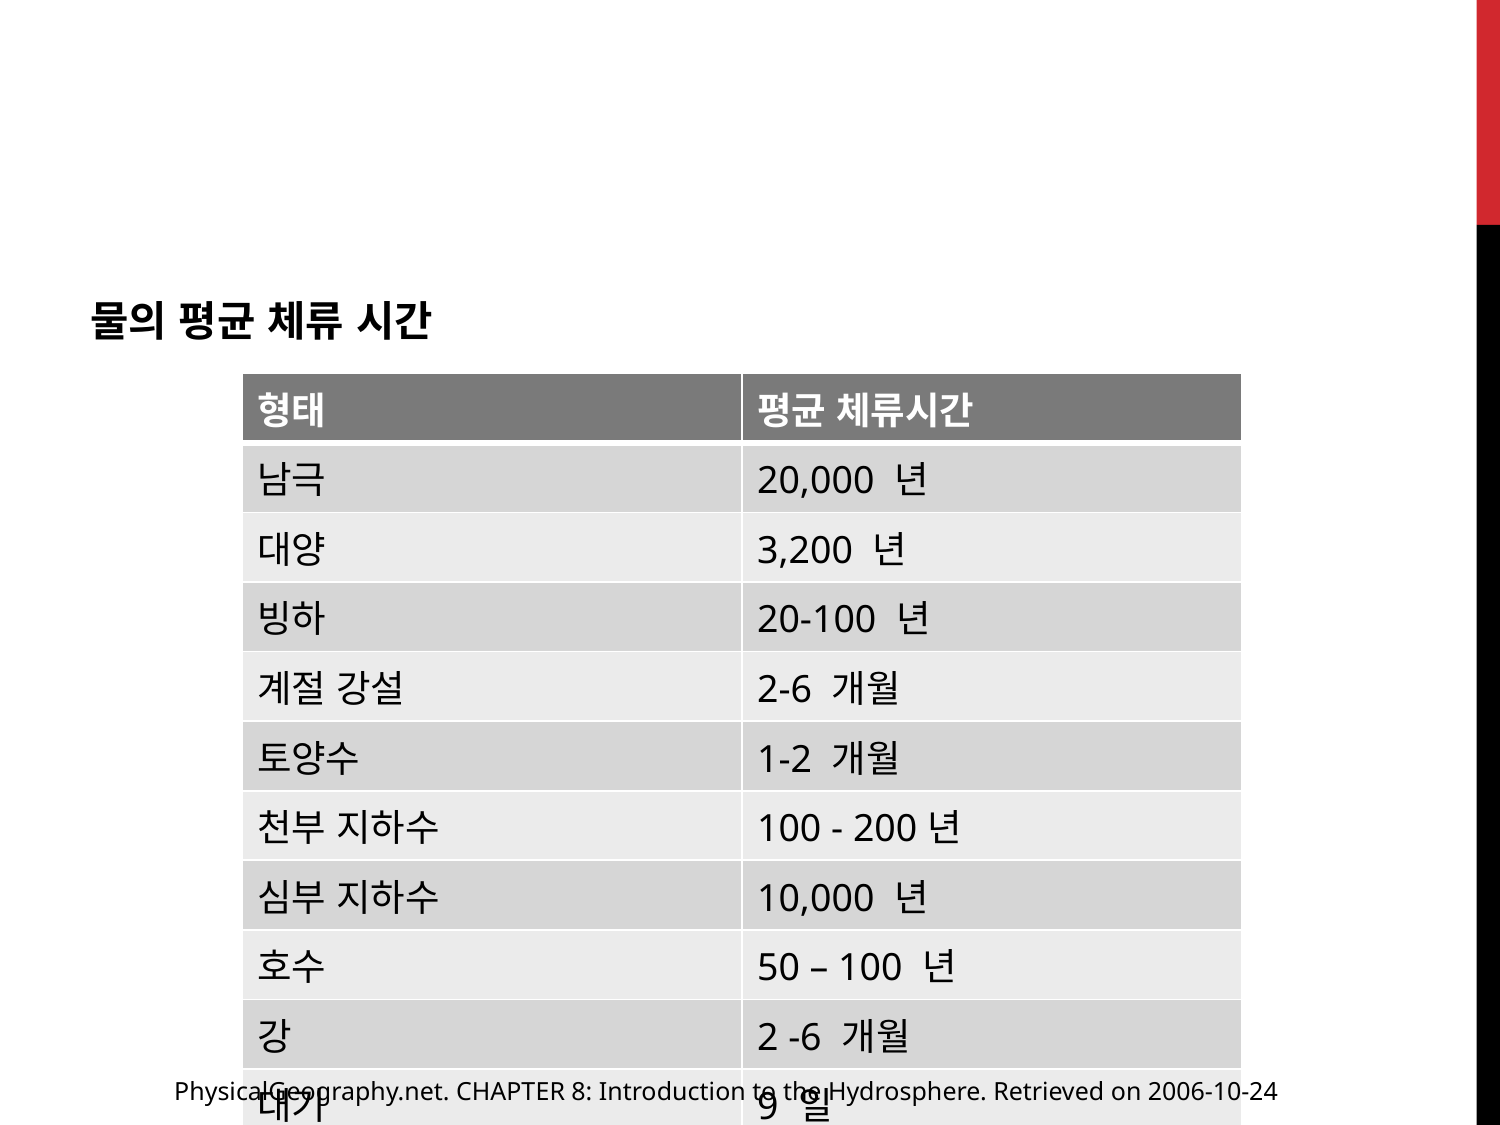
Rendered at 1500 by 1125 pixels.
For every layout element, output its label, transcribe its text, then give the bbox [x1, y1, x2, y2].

table_cell 빙하 [243, 583, 741, 651]
table_header 형태 [243, 374, 741, 440]
table_cell 3,200 년 [743, 513, 1241, 581]
table_cell 남극 [243, 446, 741, 512]
table_cell 10,000 년 [743, 861, 1241, 929]
table_cell 20-100 년 [743, 583, 1241, 651]
table_cell 50 – 100 년 [743, 931, 1241, 999]
table_cell 100 - 200년 [743, 792, 1241, 859]
table_cell 호수 [243, 931, 741, 999]
table_cell 천부 지하수 [243, 792, 741, 859]
table_header 평균 체류시간 [743, 374, 1241, 440]
table_cell 토양수 [243, 722, 741, 790]
table_cell 2-6 개월 [743, 652, 1241, 720]
table_cell 강 [243, 1000, 741, 1068]
table_cell 1-2 개월 [743, 722, 1241, 790]
table_cell 20,000 년 [743, 446, 1241, 512]
table_cell 심부 지하수 [243, 861, 741, 929]
table_cell 대기 [243, 1113, 741, 1125]
text_box PhysicalGeography.net. CHAPTER 8: Introduction to the Hydrosphere. Retrieved on 2006-10-24 [159, 1068, 1388, 1113]
table_cell 대양 [243, 513, 741, 581]
table_cell 9 일 [743, 1113, 1241, 1125]
table_cell 2 -6 개월 [743, 1000, 1241, 1068]
list 물의 평균 체류 시간 [75, 287, 1325, 1005]
table_cell 계절 강설 [243, 652, 741, 720]
